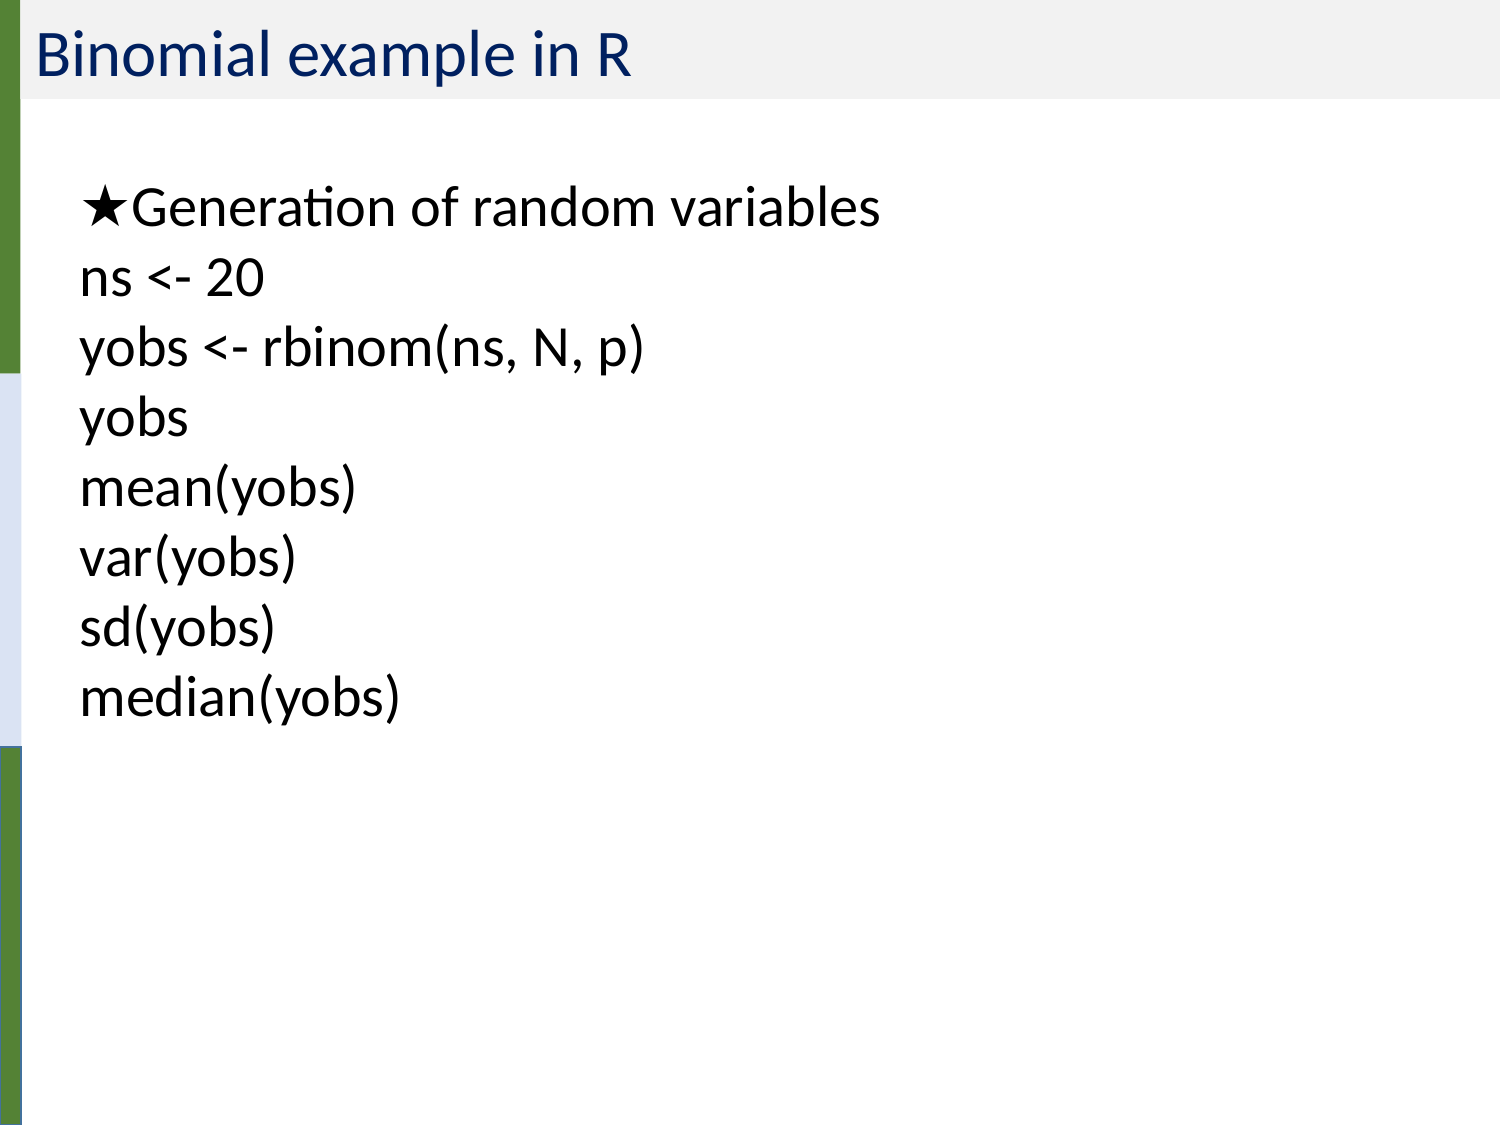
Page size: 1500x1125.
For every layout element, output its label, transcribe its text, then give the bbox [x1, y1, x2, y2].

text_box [0, 0, 22, 1125]
text_box ★Generation of random variables ns <- 20 yobs <- rbinom(ns, N, p) yobs mean(yobs) var(yobs) sd(yobs) median(yobs) [64, 160, 1447, 736]
text_box Binomial example in R [24, 0, 1500, 99]
